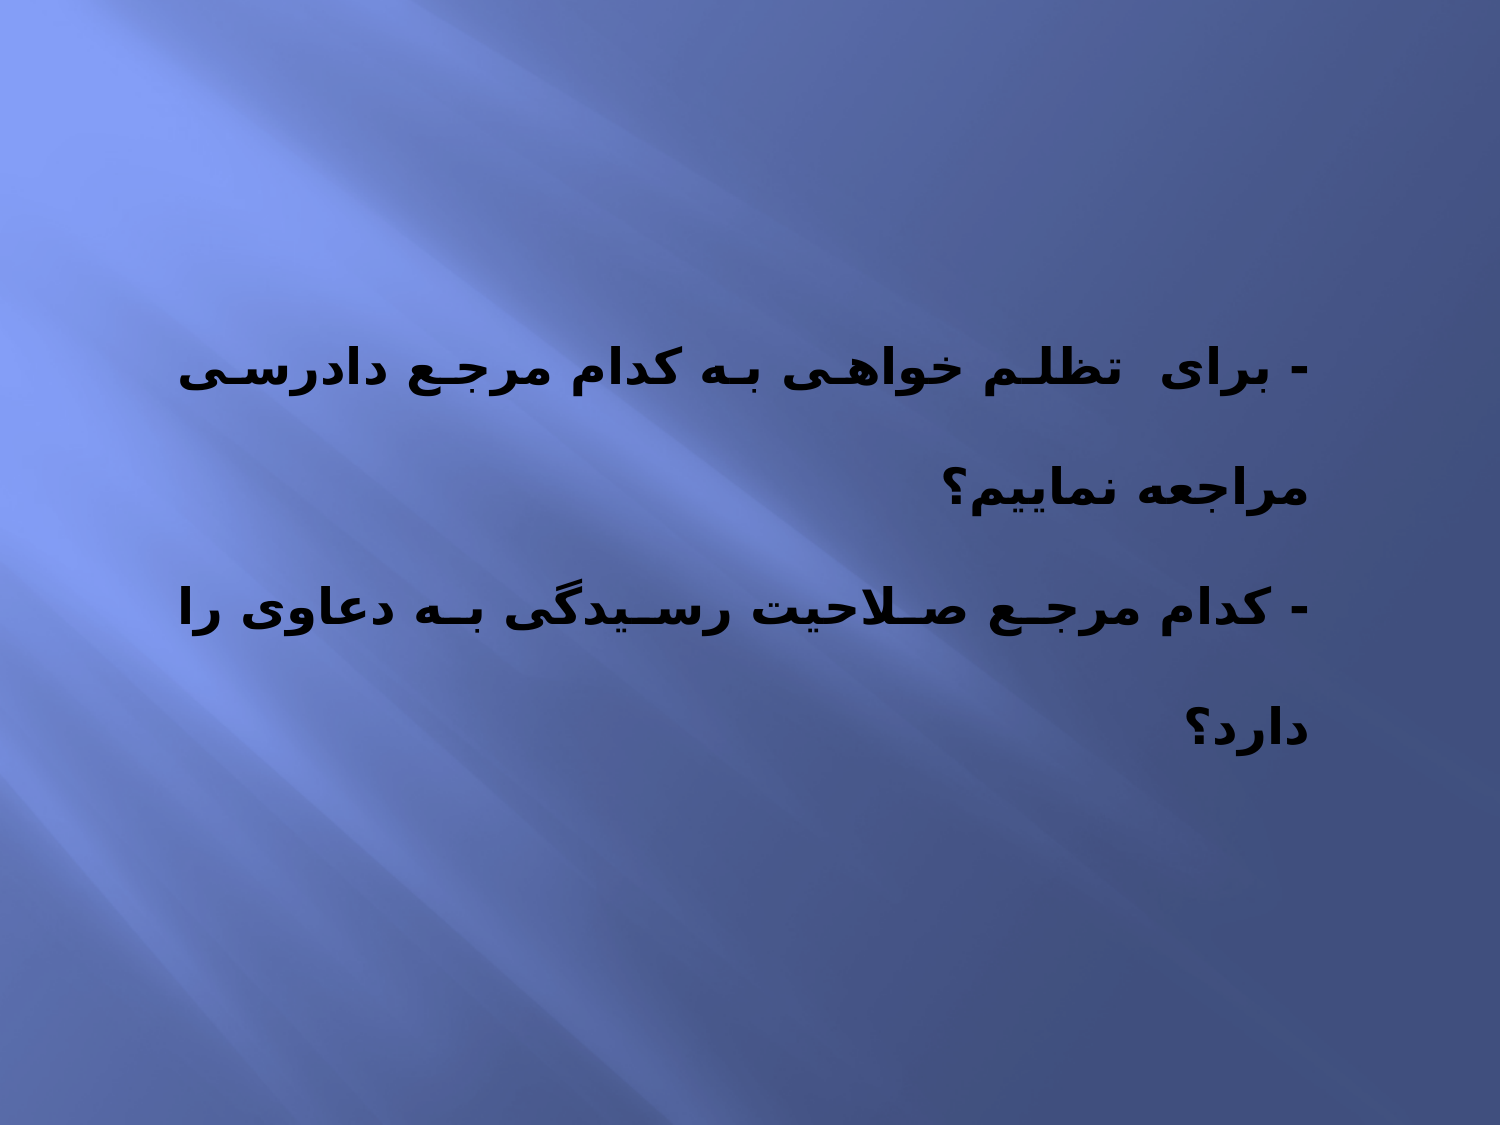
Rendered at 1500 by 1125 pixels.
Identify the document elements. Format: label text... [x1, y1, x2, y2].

text_box - برای تظلم خواهی به کدام مرجع دادرسی مراجعه نماییم؟ - کدام مرجع صلاحیت رسیدگی به دعاوی را دارد؟ [162, 267, 1325, 763]
